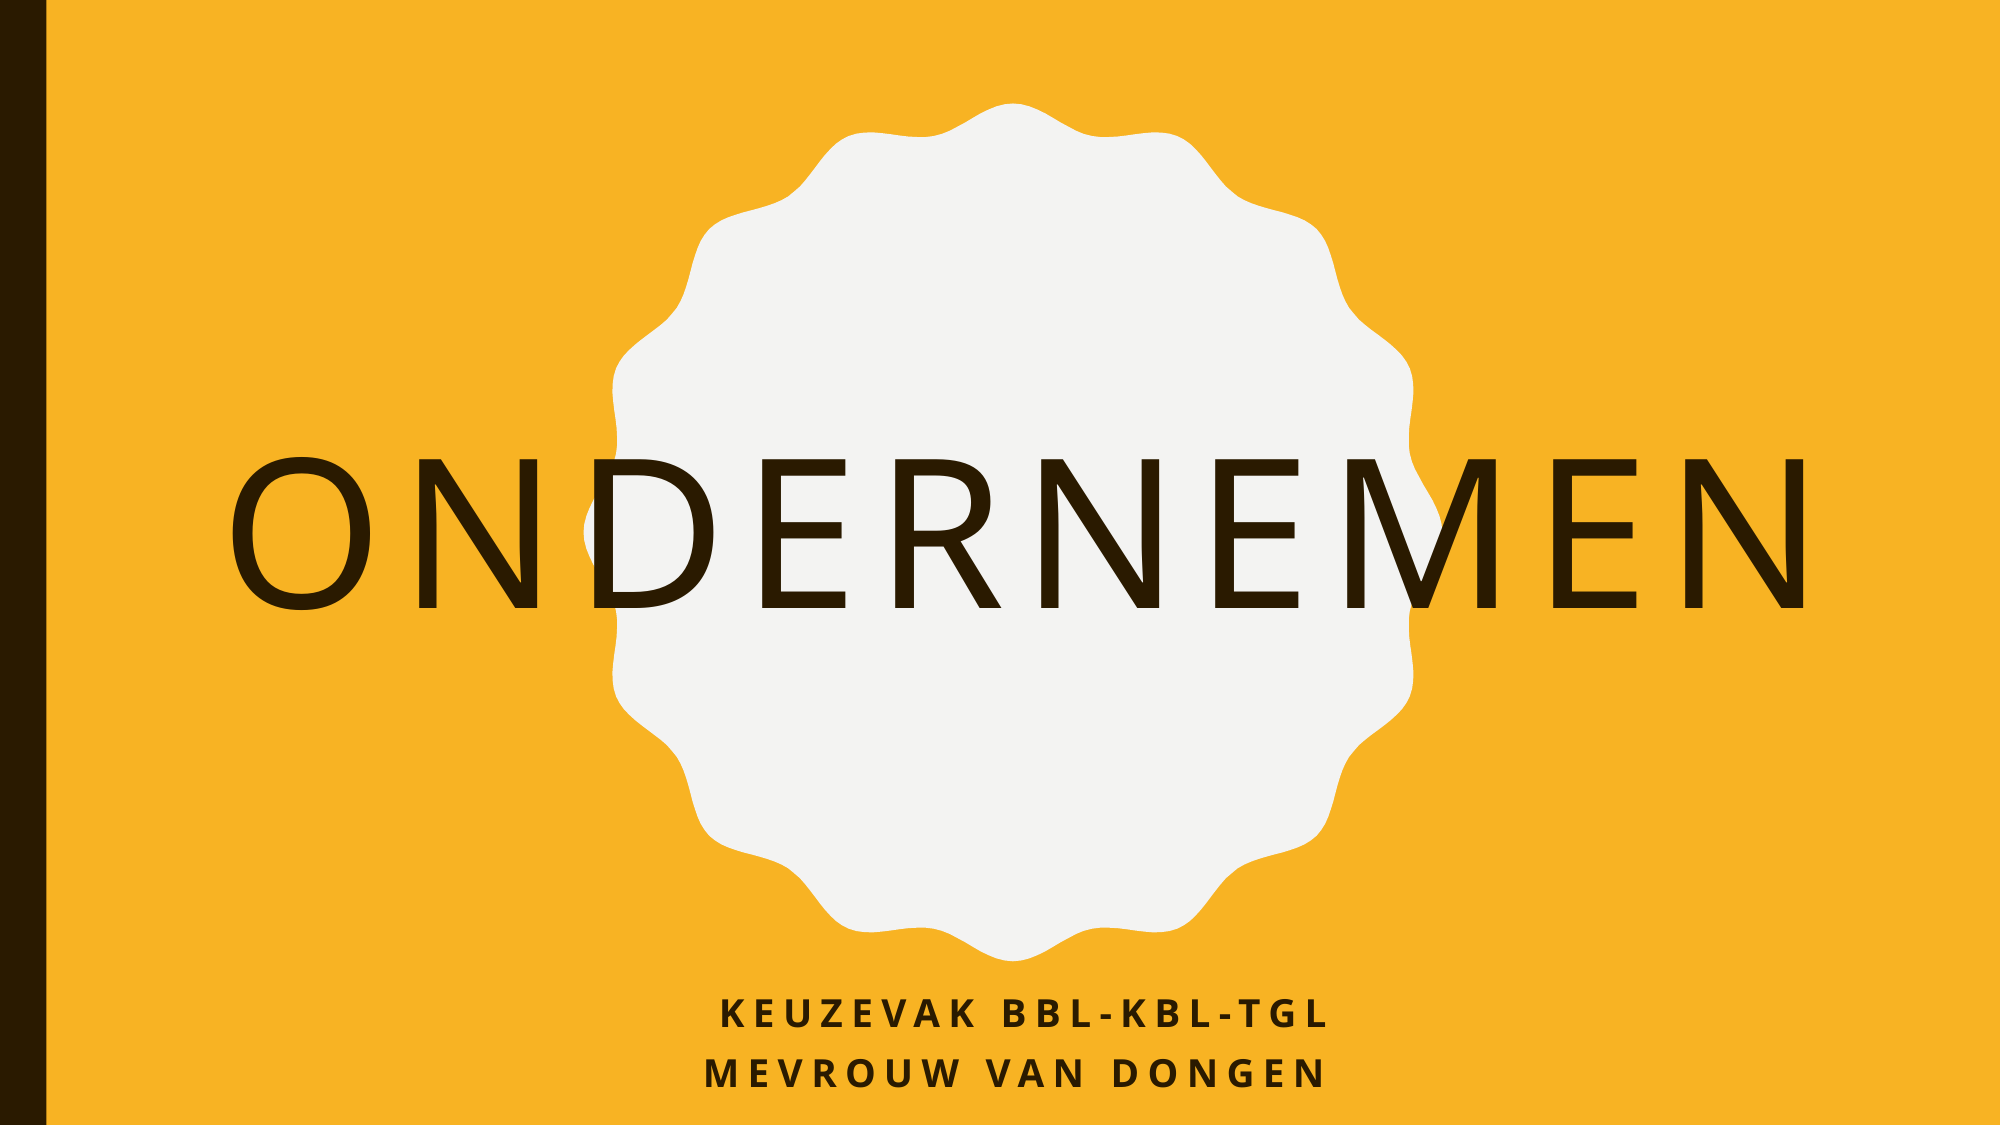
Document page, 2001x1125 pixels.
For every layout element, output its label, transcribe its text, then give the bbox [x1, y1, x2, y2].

subtitle Keuzevak bbl-kbl-tgl Mevrouw van Dongen [363, 980, 1684, 1103]
title Ondernemen [176, 180, 1870, 902]
